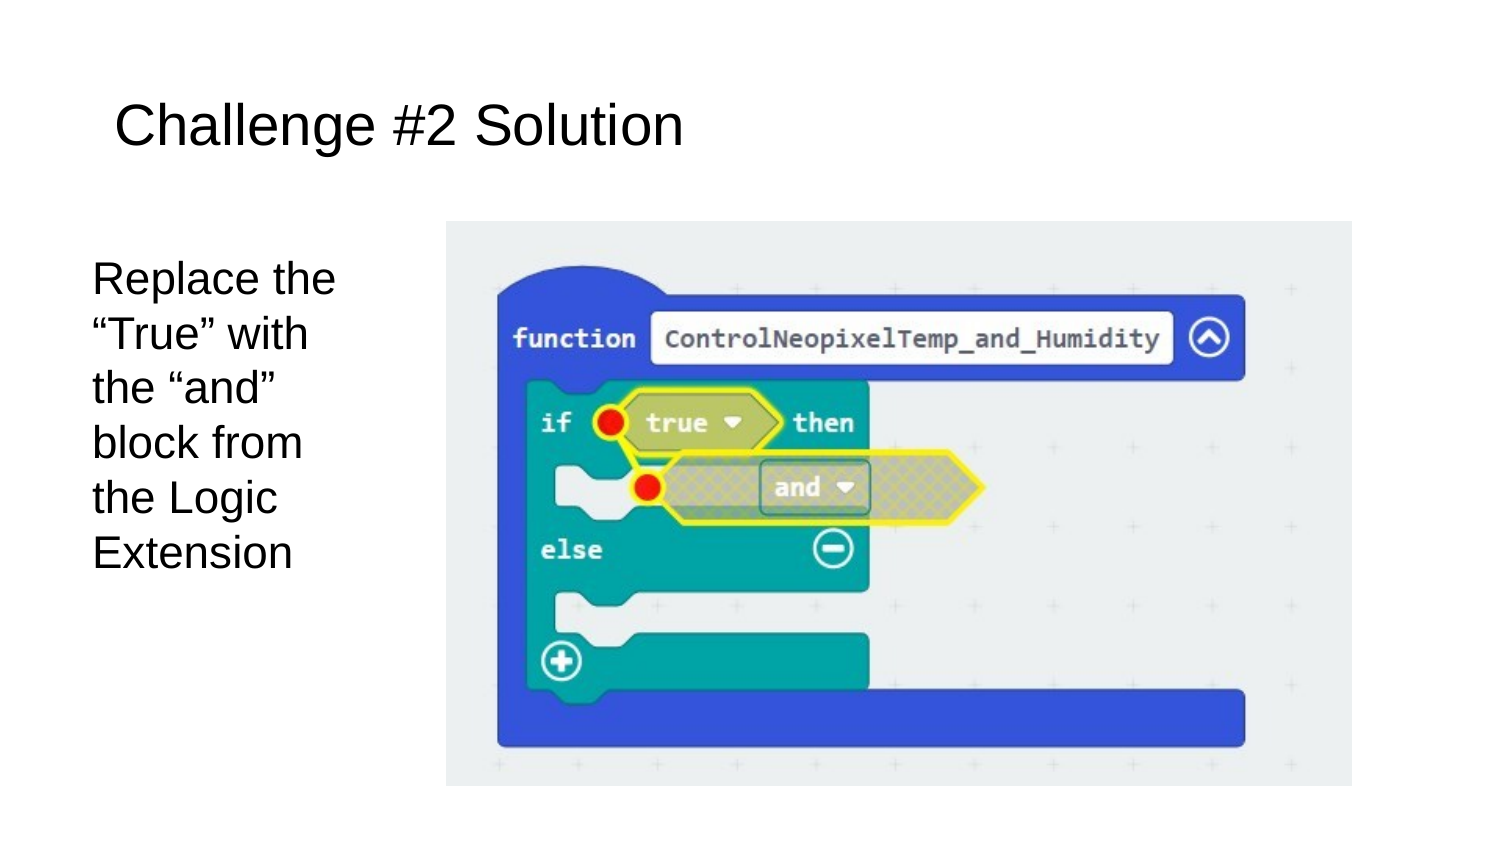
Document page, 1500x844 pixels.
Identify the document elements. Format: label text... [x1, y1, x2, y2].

text_box Replace the “True” with the “and” block from the Logic Extension [77, 233, 368, 751]
title Challenge #2 Solution [103, 44, 1397, 208]
picture [446, 220, 1352, 786]
